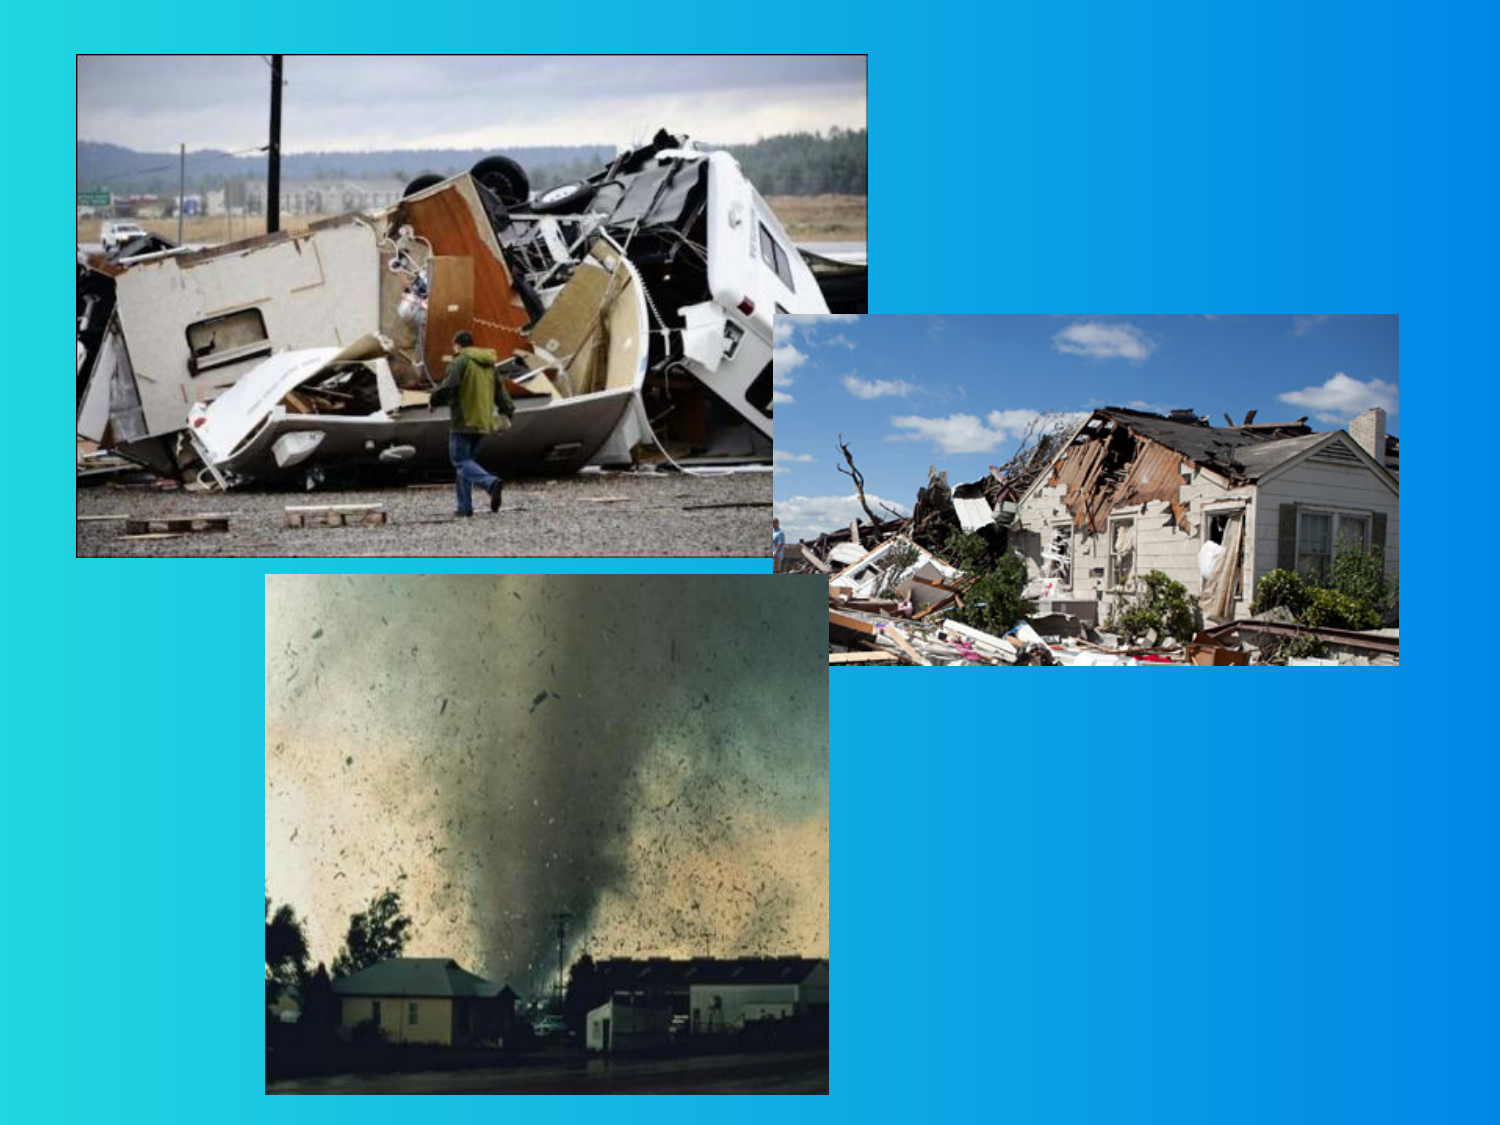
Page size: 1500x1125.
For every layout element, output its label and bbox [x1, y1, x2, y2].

title [75, 45, 1425, 233]
picture [76, 54, 1399, 1125]
